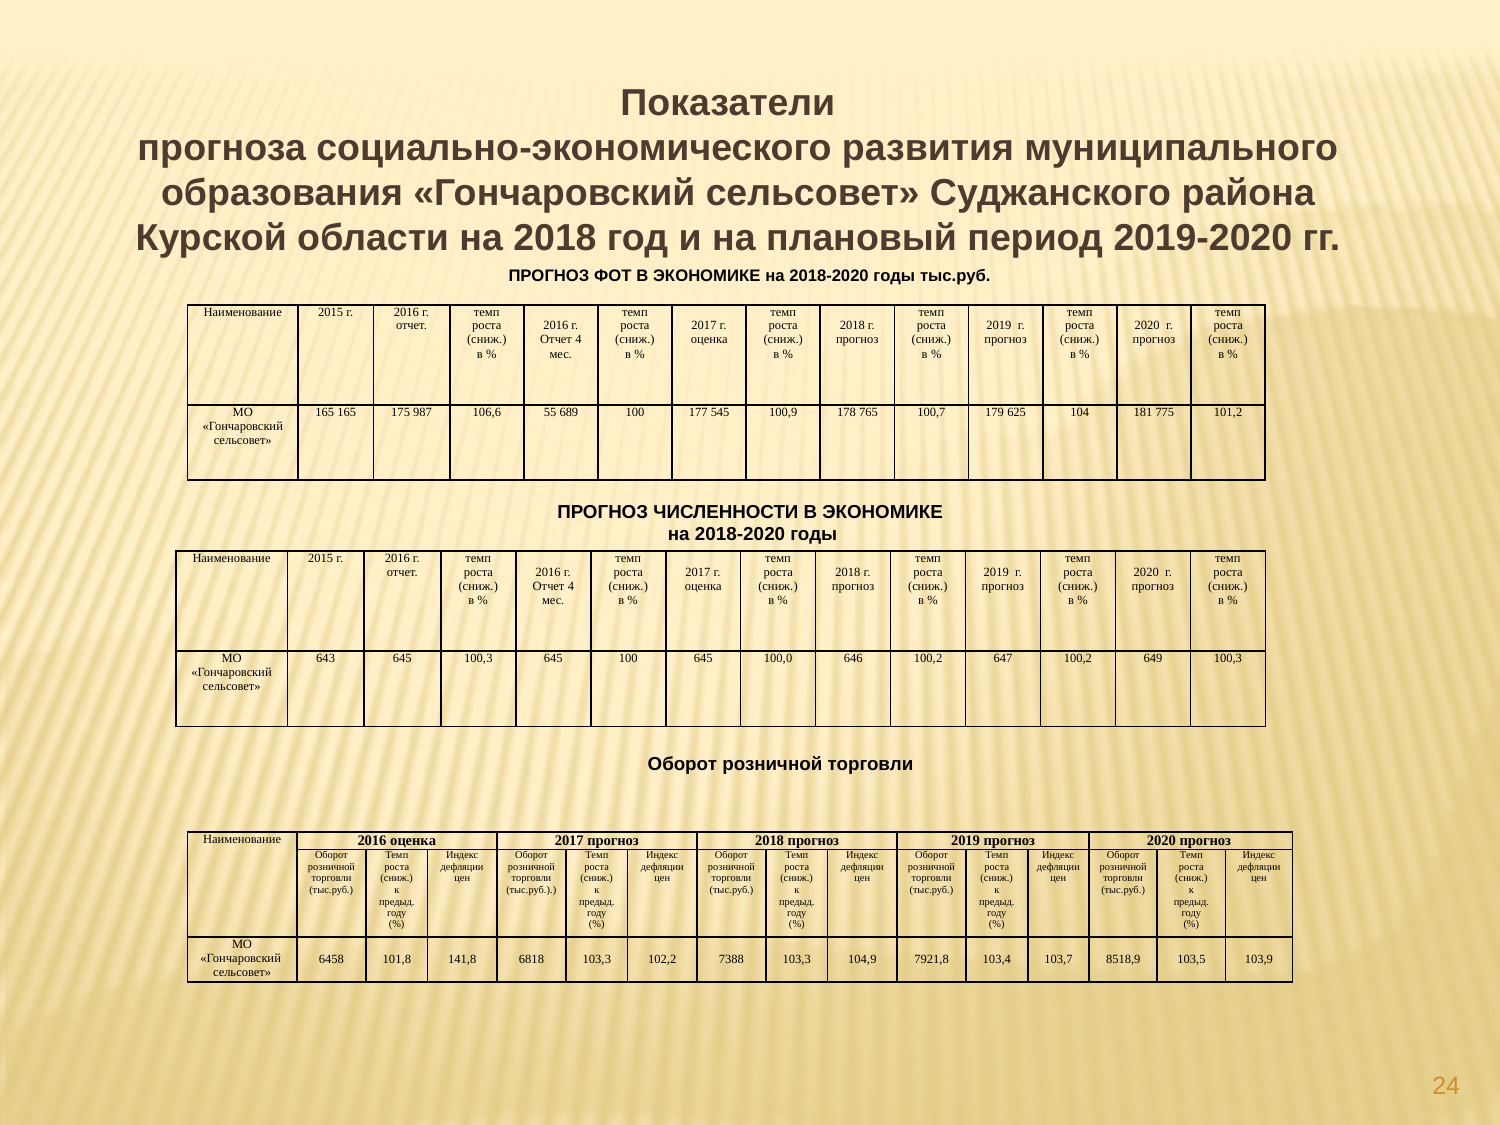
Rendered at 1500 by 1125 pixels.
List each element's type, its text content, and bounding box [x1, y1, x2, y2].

table_cell 103,7 [1029, 938, 1088, 981]
table_cell 643 [288, 652, 363, 726]
table_cell 103,9 [1226, 938, 1292, 981]
table_cell 103,3 [567, 938, 627, 981]
table_cell Оборот розничной торговли (тыс.руб.) [698, 850, 765, 936]
table_cell Оборот розничной торговли (тыс.руб.) [898, 850, 965, 936]
table_header темп роста (сниж.) в % [1192, 306, 1264, 404]
text_box Оборот розничной торговли [527, 721, 1034, 782]
table_cell 104,9 [828, 938, 896, 981]
table_cell 100,2 [1041, 652, 1115, 726]
table_cell Темп роста (сниж.) к предыд. году (%) [767, 850, 827, 936]
text_box ПРОГНОЗ ФОТ В ЭКОНОМИКЕ на 2018-2020 годы тыс.руб. [374, 257, 1125, 293]
table_header темп роста (сниж.) в % [451, 306, 523, 404]
table_header 2015 г. [299, 306, 373, 404]
table_cell 103,5 [1158, 938, 1225, 981]
table_cell 179 625 [969, 406, 1042, 479]
table_cell 103,4 [967, 938, 1027, 981]
table_cell 104 [1044, 406, 1116, 479]
table_cell 55 689 [525, 406, 597, 479]
table_header Наименование [177, 552, 287, 650]
table_cell 102,2 [628, 938, 696, 981]
table_cell Индекс дефляции цен [1226, 850, 1292, 936]
table_header 2020 прогноз [1090, 833, 1292, 849]
table_cell МО «Гончаровский сельсовет» [177, 652, 287, 726]
table_cell 649 [1116, 652, 1190, 726]
table_header 2017 г. оценка [673, 306, 745, 404]
table_cell 181 775 [1118, 406, 1190, 479]
table_header темп роста (сниж.) в % [1041, 552, 1115, 650]
table_cell Оборот розничной торговли (тыс.руб.).) [498, 850, 565, 936]
table_header 2016 оценка [298, 833, 496, 849]
table_header темп роста (сниж.) в % [442, 552, 515, 650]
table_header темп роста (сниж.) в % [741, 552, 815, 650]
table_cell 8518,9 [1090, 938, 1156, 981]
table_cell МО «Гончаровский сельсовет» [188, 406, 297, 479]
table_header 2016 г. отчет. [365, 552, 440, 650]
table_header темп роста (сниж.) в % [891, 552, 965, 650]
table_cell Темп роста (сниж.) к предыд. году (%) [1158, 850, 1225, 936]
table_cell 100,7 [895, 406, 968, 479]
table_cell Темп роста (сниж.) к предыд. году (%) [367, 850, 427, 936]
table_header темп роста (сниж.) в % [747, 306, 819, 404]
table_header 2018 г. прогноз [821, 306, 894, 404]
table_header Наименование [188, 833, 296, 936]
table_header 2020 г. прогноз [1116, 552, 1190, 650]
table_header 2018 прогноз [698, 833, 896, 849]
table_cell 100 [599, 406, 671, 479]
table_cell 100,3 [442, 652, 515, 726]
table_cell 101,8 [367, 938, 427, 981]
table_cell 6818 [498, 938, 565, 981]
table_header 2016 г. Отчет 4 мес. [517, 552, 590, 650]
table_cell 7388 [698, 938, 765, 981]
table_cell 645 [517, 652, 590, 726]
slide_number 24 [1350, 1062, 1475, 1103]
table_cell Индекс дефляции цен [628, 850, 696, 936]
table_cell Оборот розничной торговли (тыс.руб.) [1090, 850, 1156, 936]
table_header 2015 г. [288, 552, 363, 650]
table_header темп роста (сниж.) в % [1191, 552, 1265, 650]
table_cell 100,3 [1191, 652, 1265, 726]
table_cell 647 [966, 652, 1040, 726]
table_cell МО «Гончаровский сельсовет» [188, 938, 296, 981]
table_cell 141,8 [428, 938, 496, 981]
table_cell 645 [365, 652, 440, 726]
table_header темп роста (сниж.) в % [599, 306, 671, 404]
table_header 2018 г. прогноз [816, 552, 890, 650]
text_box ПРОГНОЗ ЧИСЛЕННОСТИ В ЭКОНОМИКЕ на 2018-2020 годы [374, 492, 1125, 552]
table_header 2020 г. прогноз [1118, 306, 1190, 404]
table_cell 100 [592, 652, 665, 721]
table_cell 103,3 [767, 938, 827, 981]
table_header темп роста (сниж.) в % [1044, 306, 1116, 404]
table_cell Темп роста (сниж.) к предыд. году (%) [567, 850, 627, 936]
table_header Наименование [188, 306, 297, 404]
table_header 2016 г. Отчет 4 мес. [525, 306, 597, 404]
table_cell 7921,8 [898, 938, 965, 981]
table_cell 175 987 [374, 406, 449, 479]
table_cell 645 [667, 652, 740, 721]
table_header темп роста (сниж.) в % [592, 552, 665, 650]
table_cell 178 765 [821, 406, 894, 479]
table_header темп роста (сниж.) в % [895, 306, 968, 404]
table_cell Темп роста (сниж.) к предыд. году (%) [967, 850, 1027, 936]
table_header 2019 прогноз [898, 833, 1088, 849]
table_cell Оборот розничной торговли (тыс.руб.) [298, 850, 365, 936]
table_cell Индекс дефляции цен [828, 850, 896, 936]
table_cell 6458 [298, 938, 365, 981]
table_cell Индекс дефляции цен [1029, 850, 1088, 936]
table_header 2019 г. прогноз [966, 552, 1040, 650]
table_cell 106,6 [451, 406, 523, 479]
table_cell 101,2 [1192, 406, 1264, 479]
table_cell 100,9 [747, 406, 819, 479]
table_header 2017 г. оценка [667, 552, 740, 650]
text_box Показатели прогноза социально-экономического развития муниципального образования «Гончаровский сельсовет» Суджанского района Курской области на 2018 год и на плановый период 2019-2020 гг. [105, 70, 1372, 265]
table_header 2019 г. прогноз [969, 306, 1042, 404]
table_header 2017 прогноз [498, 833, 696, 849]
table_cell 177 545 [673, 406, 745, 479]
table_cell 100,0 [741, 652, 815, 721]
table_cell 100,2 [891, 652, 965, 721]
table_header 2016 г. отчет. [374, 306, 449, 404]
table_cell 646 [816, 652, 890, 721]
table_cell 165 165 [299, 406, 373, 479]
table_cell Индекс дефляции цен [428, 850, 496, 936]
